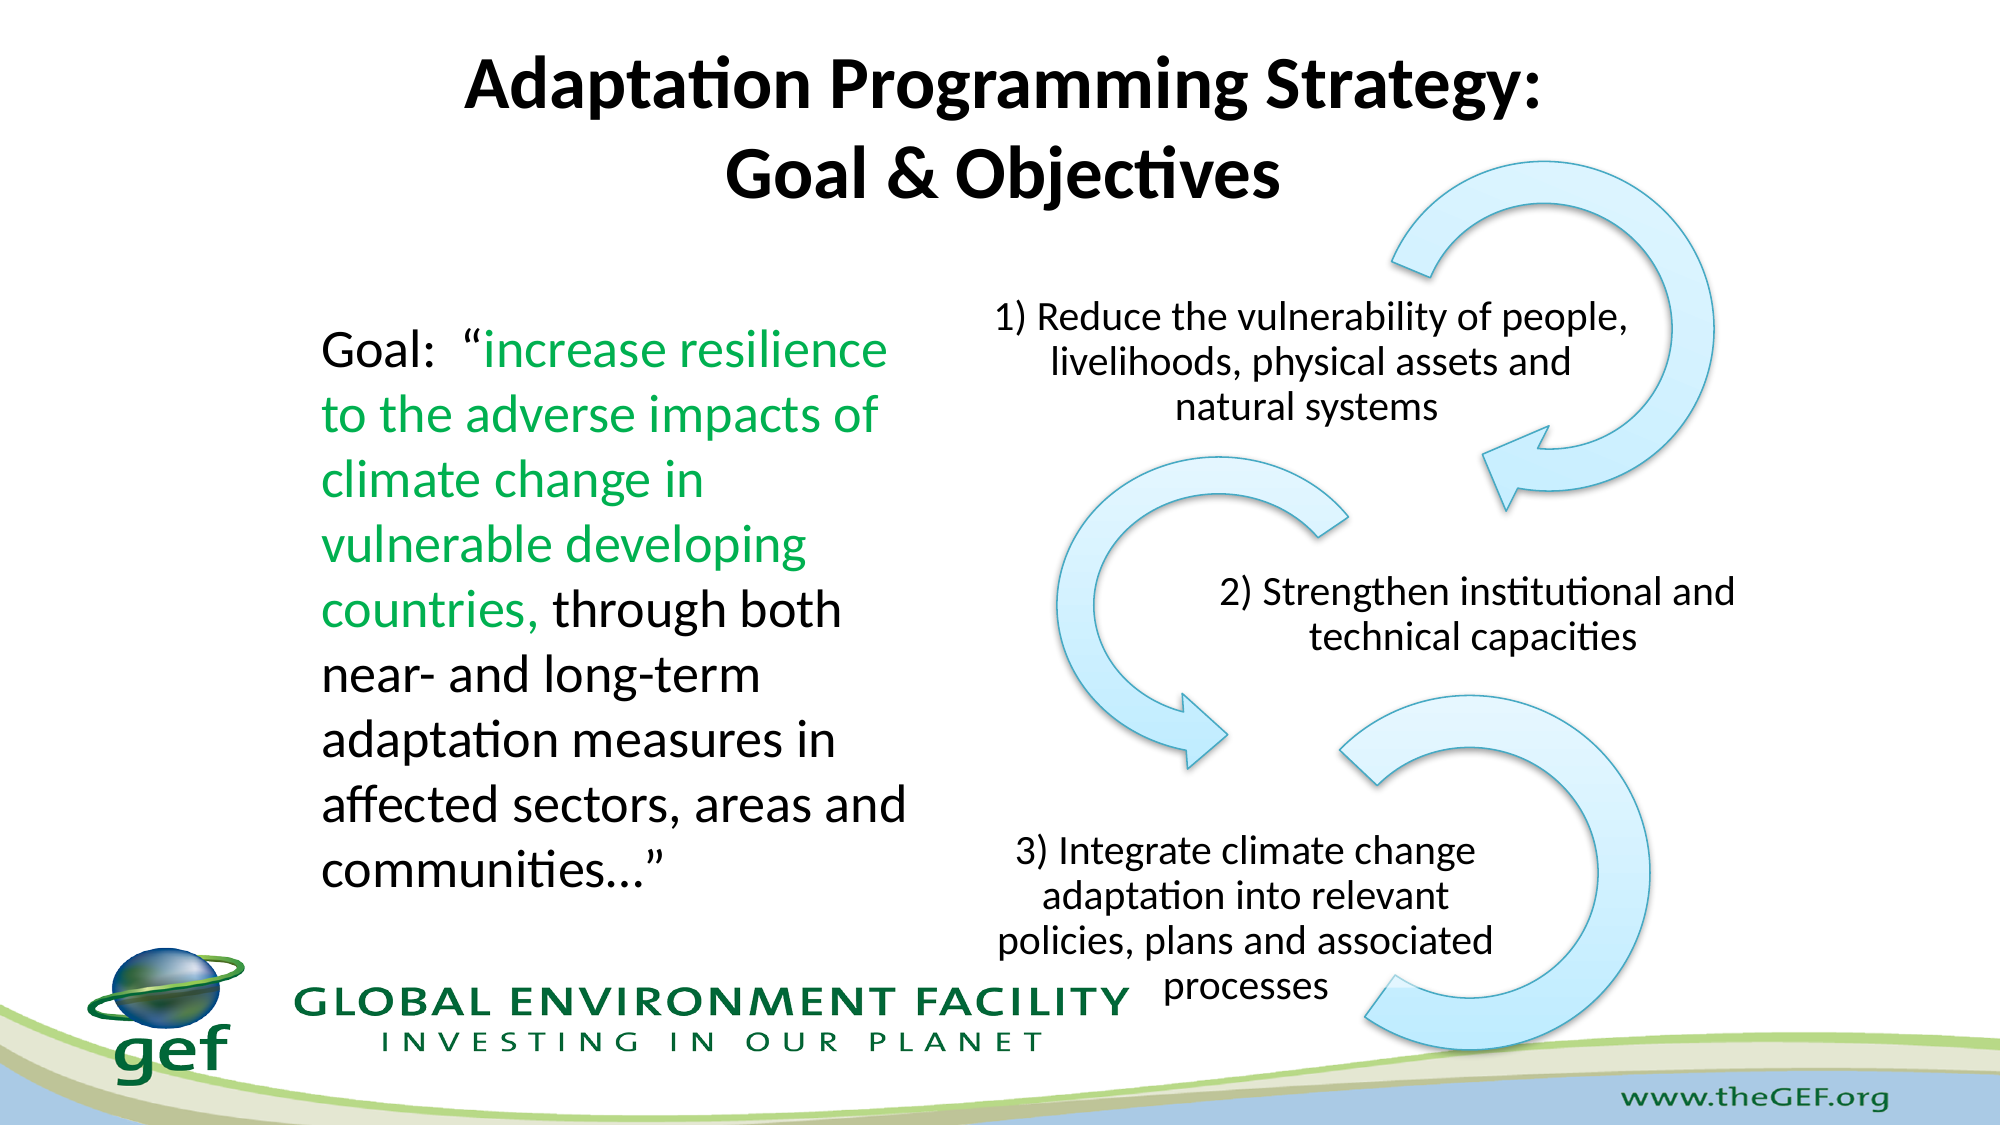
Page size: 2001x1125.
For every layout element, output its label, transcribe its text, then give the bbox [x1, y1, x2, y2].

title Adaptation Programming Strategy: Goal & Objectives [337, 74, 1688, 263]
picture [0, 920, 2000, 1125]
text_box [974, 134, 1783, 1051]
list Goal: “increase resilience to the adverse impacts of climate change in vulnerable developing countries, through both near- and long-term adaptation measures in affected sectors, areas and communities…” [304, 304, 929, 940]
